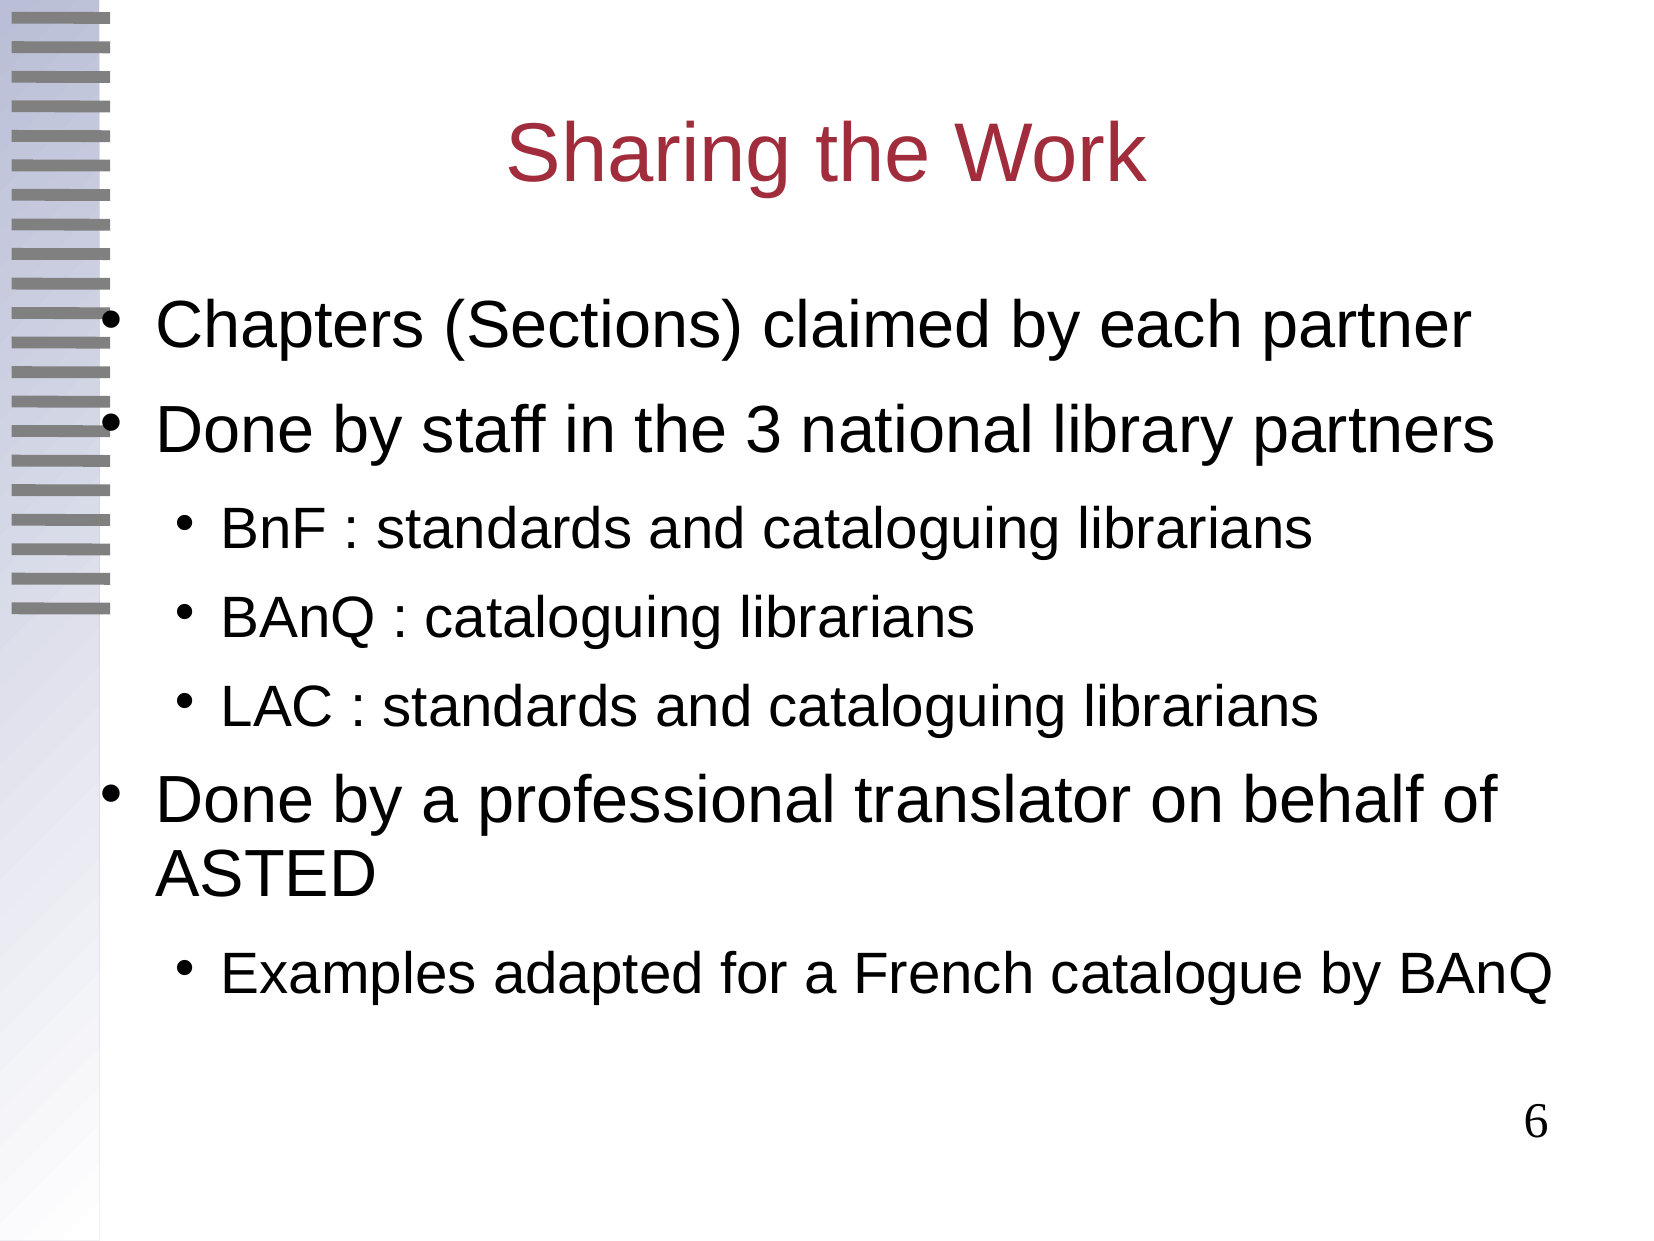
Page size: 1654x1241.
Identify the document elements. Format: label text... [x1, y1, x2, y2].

title Sharing the Work [82, 49, 1571, 257]
list Chapters (Sections) claimed by each partner Done by staff in the 3 national library partners BnF : standards and cataloguing librarians BAnQ : cataloguing librarians LAC : standards and cataloguing librarians Done by a professional translator on behalf of ASTED Examples adapted for a French catalogue by BAnQ [99, 283, 1571, 1125]
